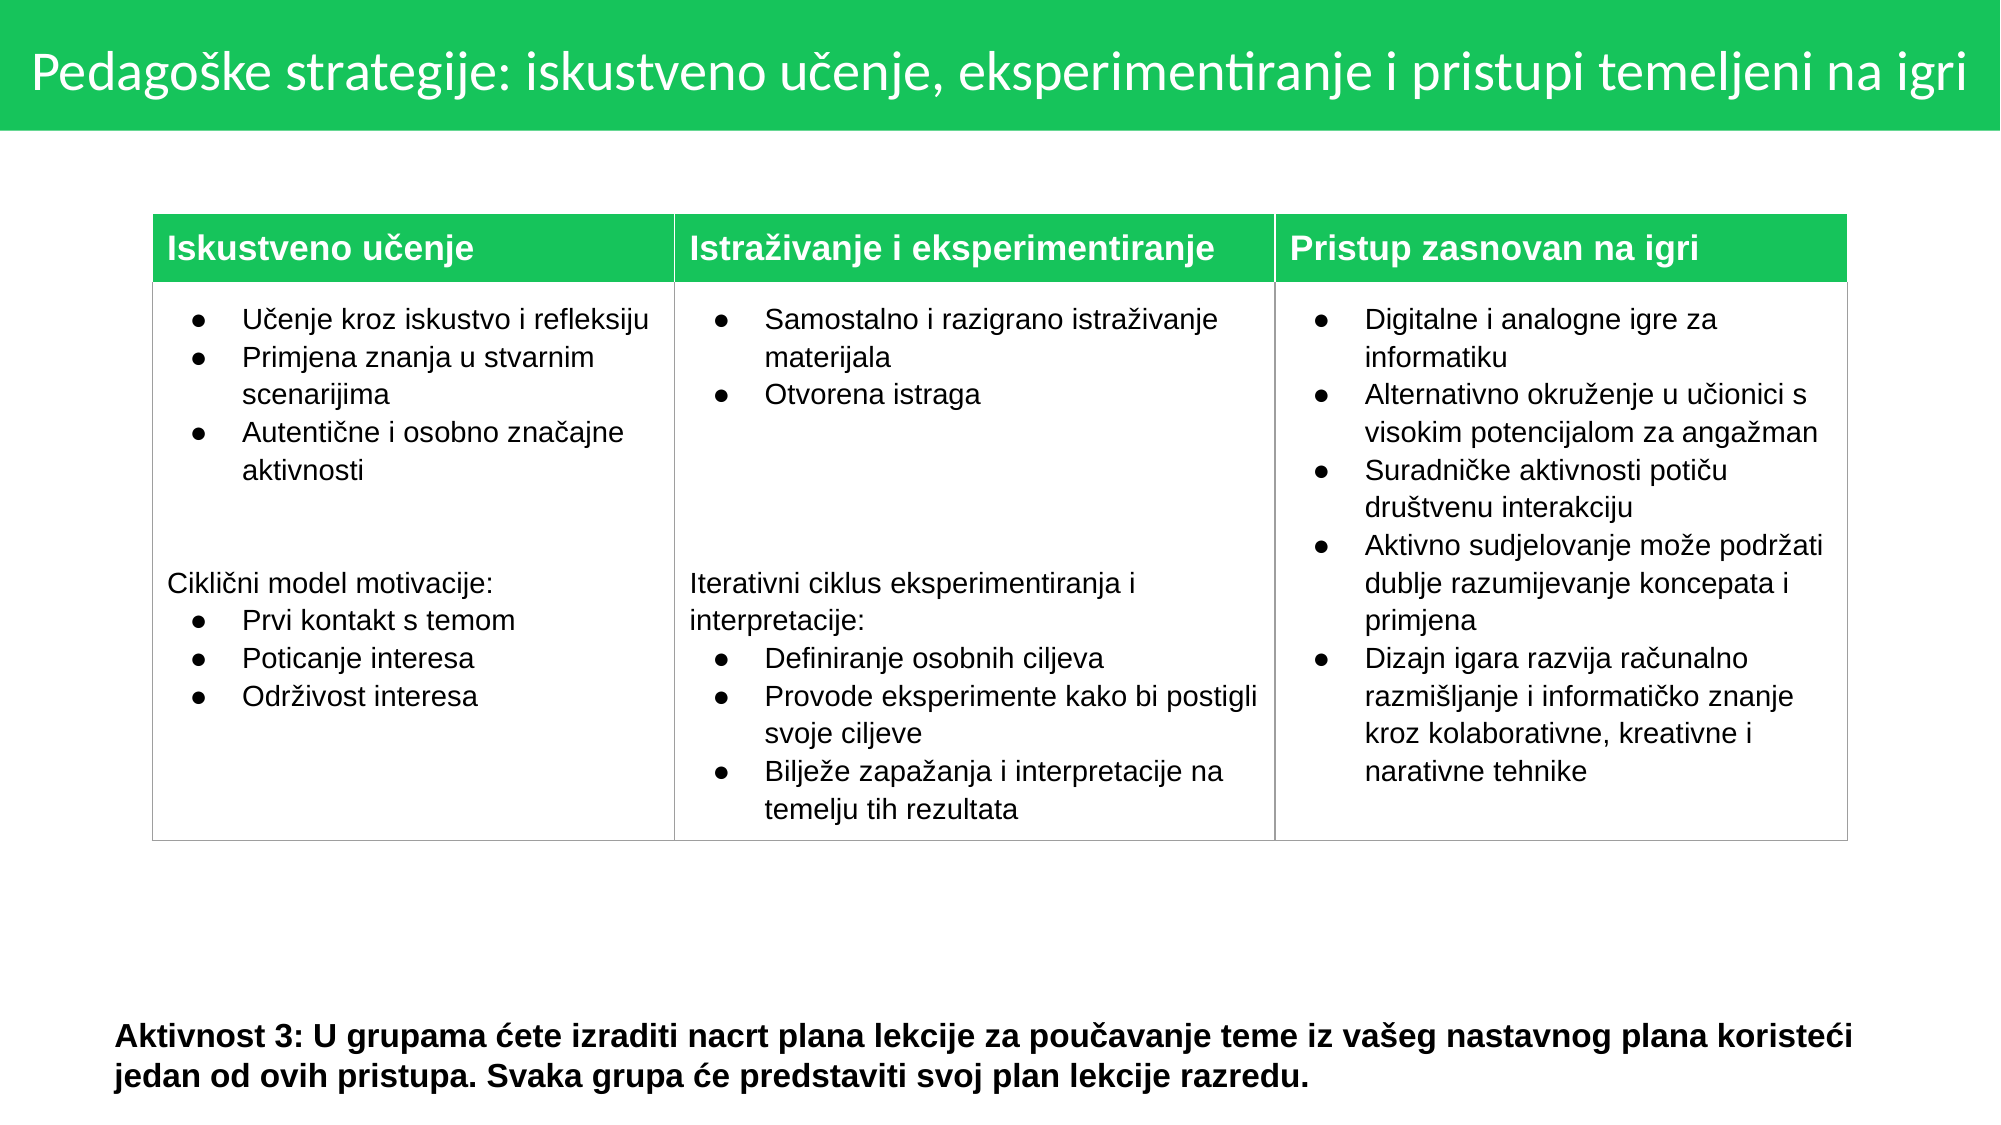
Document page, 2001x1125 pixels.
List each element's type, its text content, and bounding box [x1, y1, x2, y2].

title Pedagoške strategije: iskustveno učenje, eksperimentiranje i pristupi temeljeni na igri [16, 13, 2000, 131]
table_header Istraživanje i eksperimentiranje [675, 214, 1274, 282]
table_cell Učenje kroz iskustvo i refleksiju Primjena znanja u stvarnim scenarijima Autentične i osobno značajne aktivnosti Ciklični model motivacije: Prvi kontakt s temom Poticanje interesa Održivost interesa [153, 284, 674, 840]
table_cell Digitalne i analogne igre za informatiku Alternativno okruženje u učionici s visokim potencijalom za angažman Suradničke aktivnosti potiču društvenu interakciju Aktivno sudjelovanje može podržati dublje razumijevanje koncepata i primjena Dizajn igara razvija računalno razmišljanje i informatičko znanje kroz kolaborativne, kreativne i narativne tehnike [1276, 284, 1847, 840]
table_header Iskustveno učenje [153, 214, 674, 282]
text_box Aktivnost 3: U grupama ćete izraditi nacrt plana lekcije za poučavanje teme iz vašeg nastavnog plana koristeći jedan od ovih pristupa. Svaka grupa će predstaviti svoj plan lekcije razredu. [99, 998, 1901, 1087]
table_cell Samostalno i razigrano istraživanje materijala Otvorena istraga Iterativni ciklus eksperimentiranja i interpretacije: Definiranje osobnih ciljeva Provode eksperimente kako bi postigli svoje ciljeve Bilježe zapažanja i interpretacije na temelju tih rezultata [675, 284, 1274, 840]
table_header Pristup zasnovan na igri​ [1276, 214, 1847, 282]
